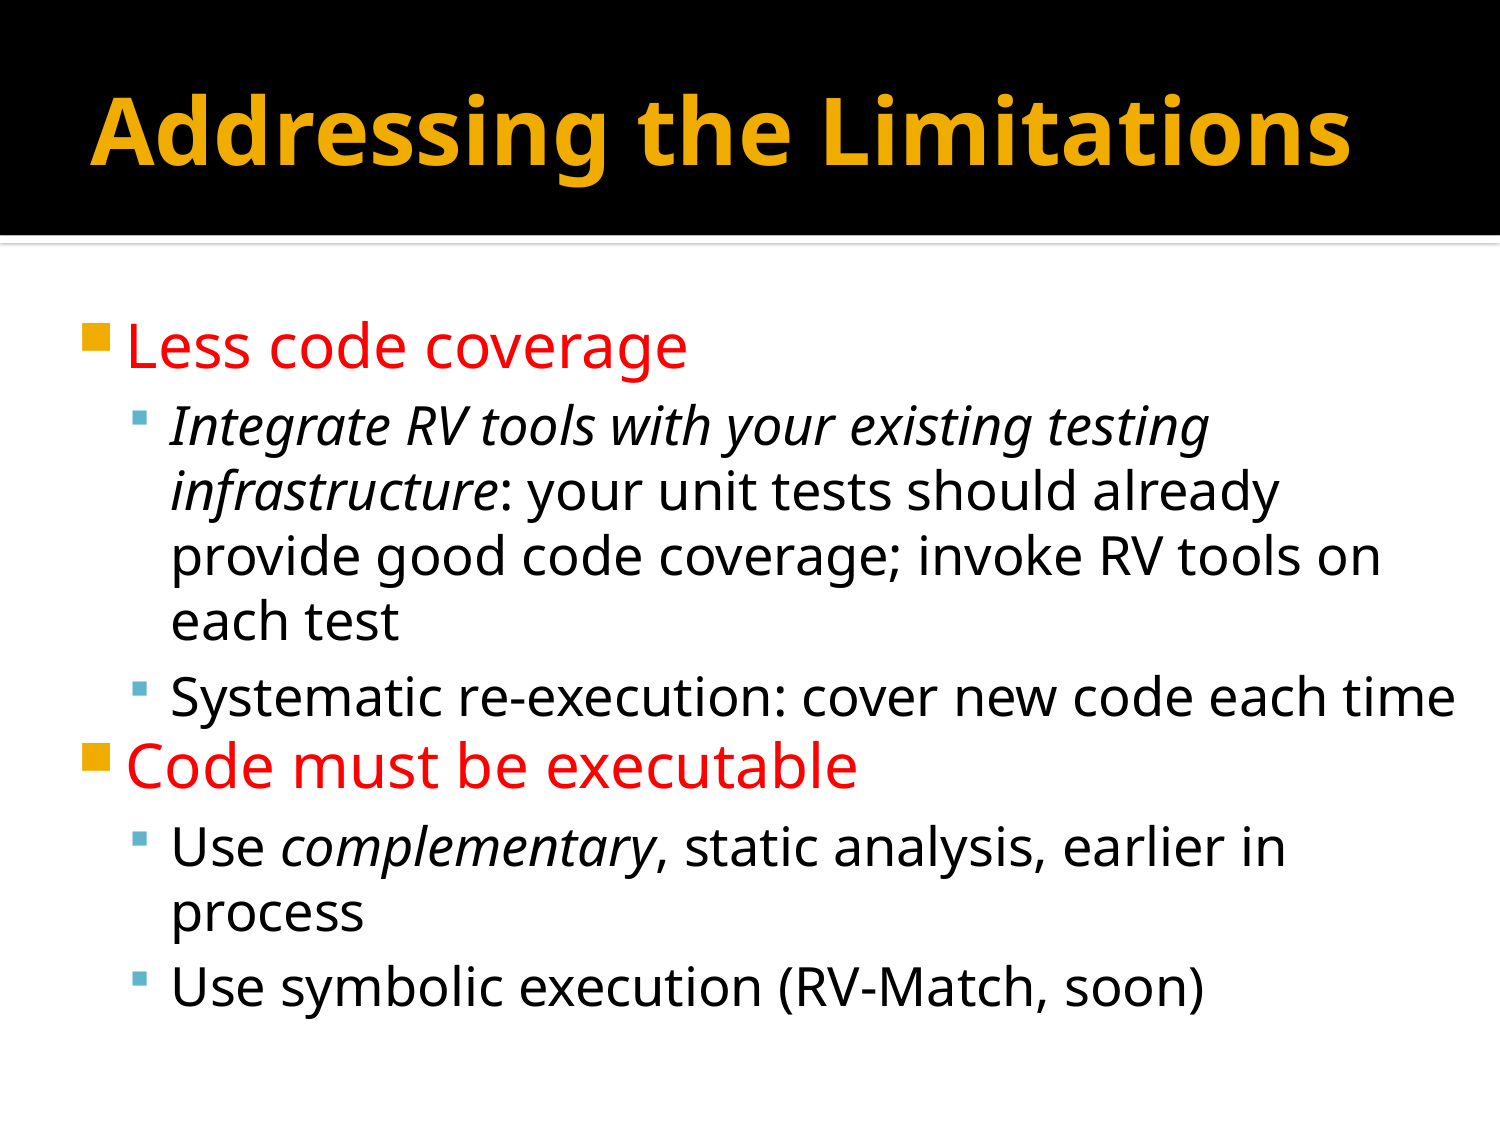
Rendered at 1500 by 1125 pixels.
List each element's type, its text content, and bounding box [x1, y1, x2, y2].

list Less code coverage Integrate RV tools with your existing testing infrastructure: your unit tests should already provide good code coverage; invoke RV tools on each test Systematic re-execution: cover new code each time Code must be executable Use complementary, static analysis, earlier in process Use symbolic execution (RV-Match, soon) [50, 291, 1475, 1050]
title Addressing the Limitations [75, 25, 1425, 231]
